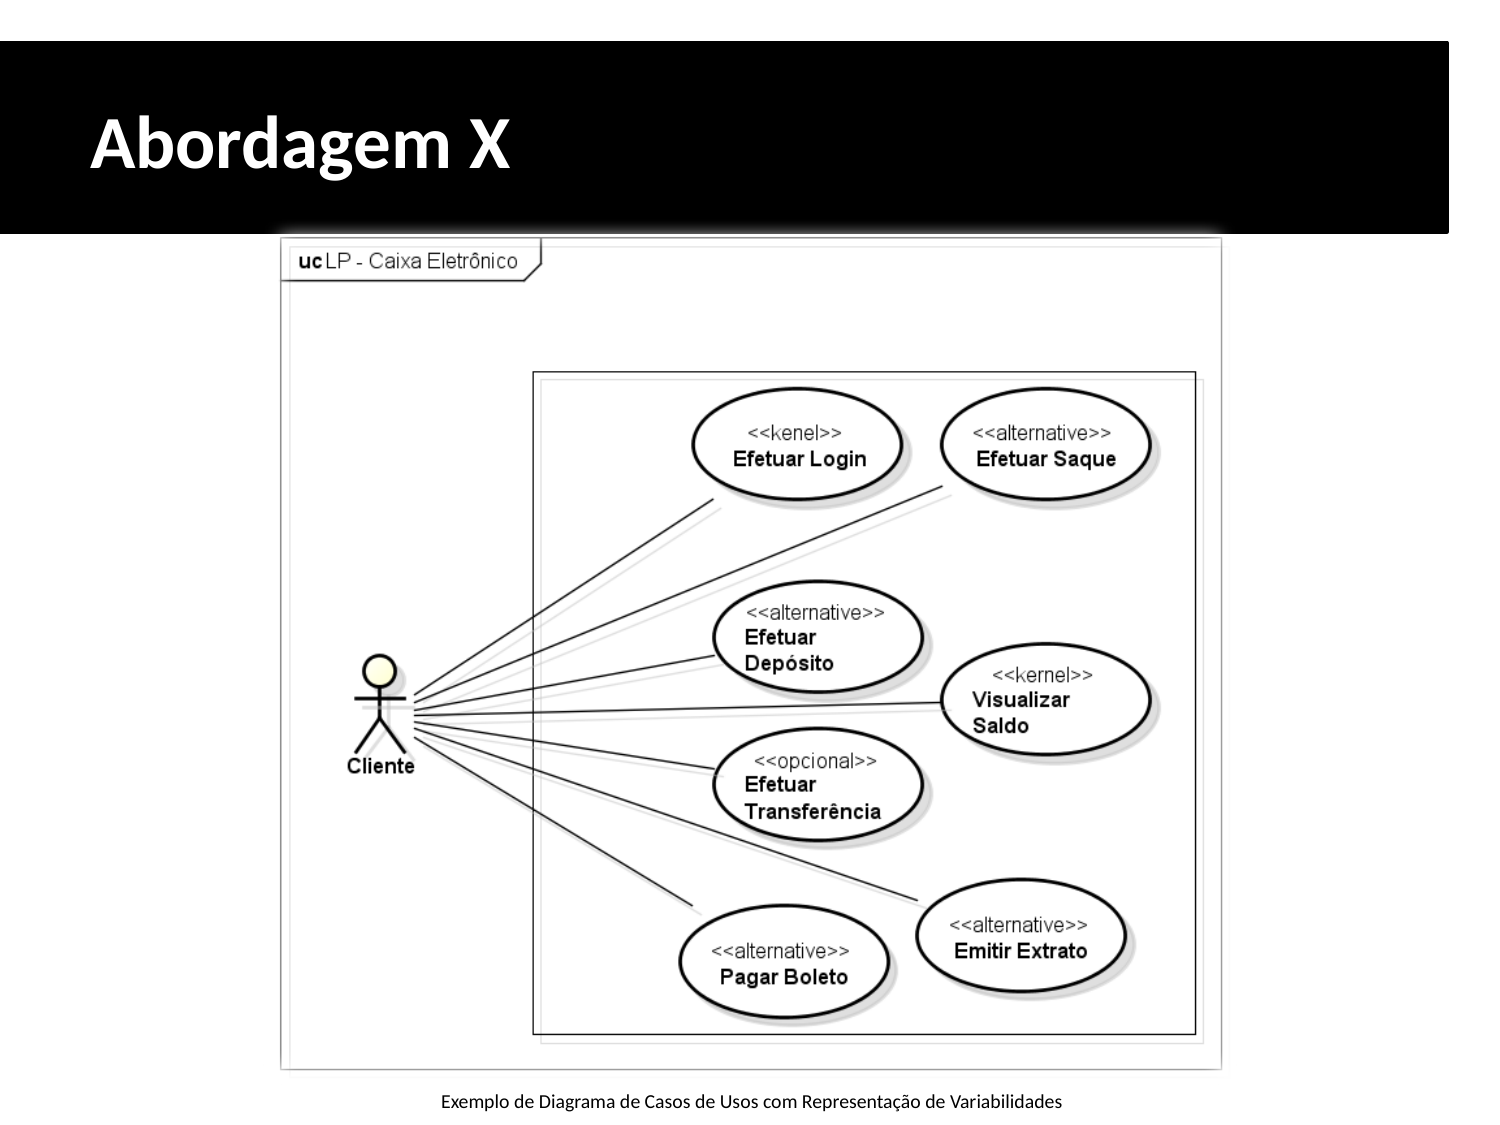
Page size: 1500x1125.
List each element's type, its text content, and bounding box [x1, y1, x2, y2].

list Exemplo de Diagrama de Casos de Usos com Representação de Variabilidades [77, 418, 1428, 1120]
text_box [0, 41, 1449, 234]
title Abordagem X [75, 45, 1425, 233]
picture [262, 219, 1238, 1086]
